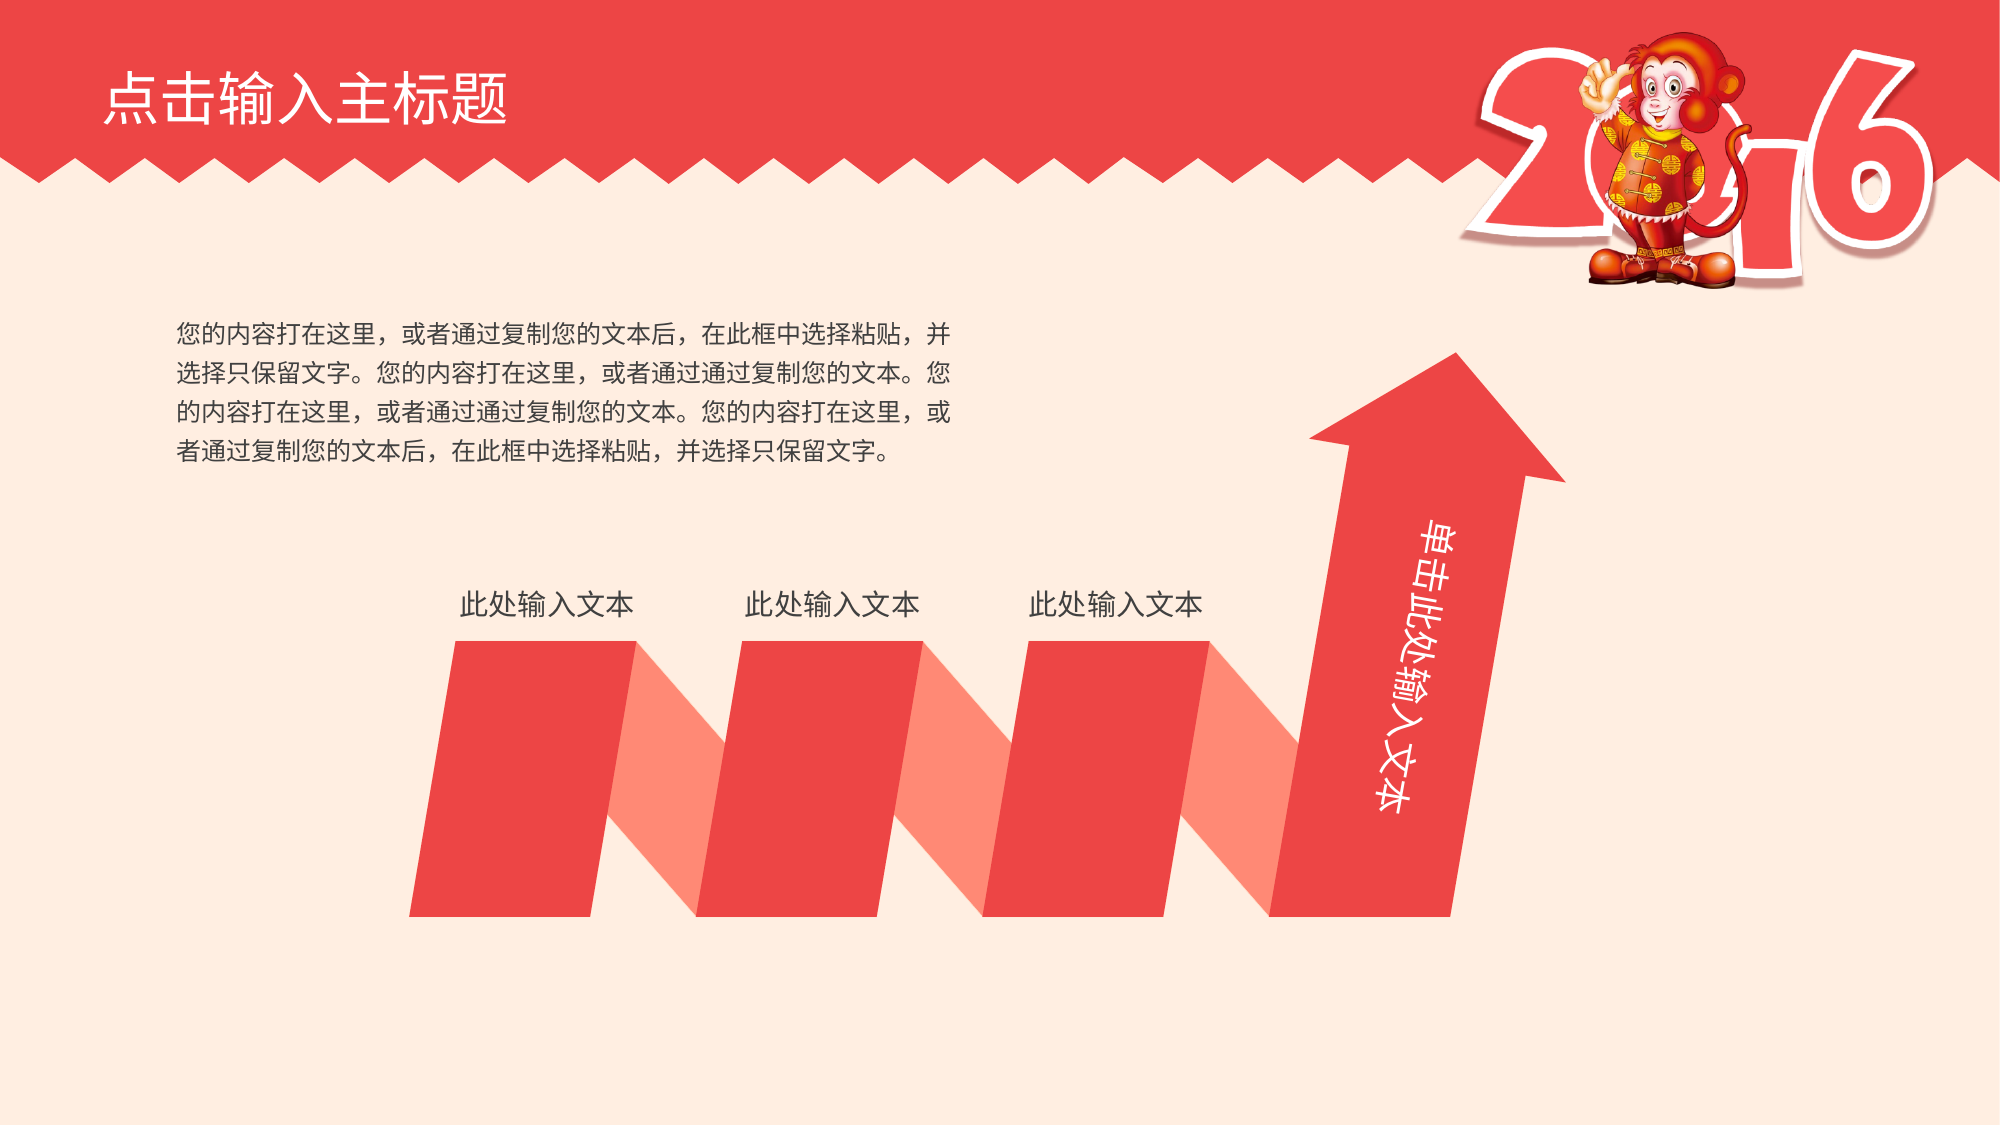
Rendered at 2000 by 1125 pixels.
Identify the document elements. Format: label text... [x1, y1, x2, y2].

text_box 单击此处输入文本 [1344, 497, 1475, 824]
text_box 点击输入主标题 [86, 54, 525, 140]
text_box [894, 642, 1011, 916]
text_box [1181, 641, 1298, 916]
text_box [1268, 352, 1566, 917]
text_box 此处输入文本 [730, 578, 936, 629]
text_box [695, 641, 924, 917]
picture [1454, 0, 2000, 450]
text_box [409, 641, 637, 917]
text_box 此处输入文本 [444, 578, 650, 629]
text_box 您的内容打在这里，或者通过复制您的文本后，在此框中选择粘贴，并选择只保留文字。您的内容打在这里，或者通过通过复制您的文本。您的内容打在这里，或者通过通过复制您的文本。您的内容打在这里，或者通过复制您的文本后，在此框中选择粘贴，并选择只保留文字。 [162, 302, 977, 473]
text_box [608, 641, 725, 916]
text_box [982, 641, 1210, 917]
text_box 此处输入文本 [1013, 578, 1219, 629]
